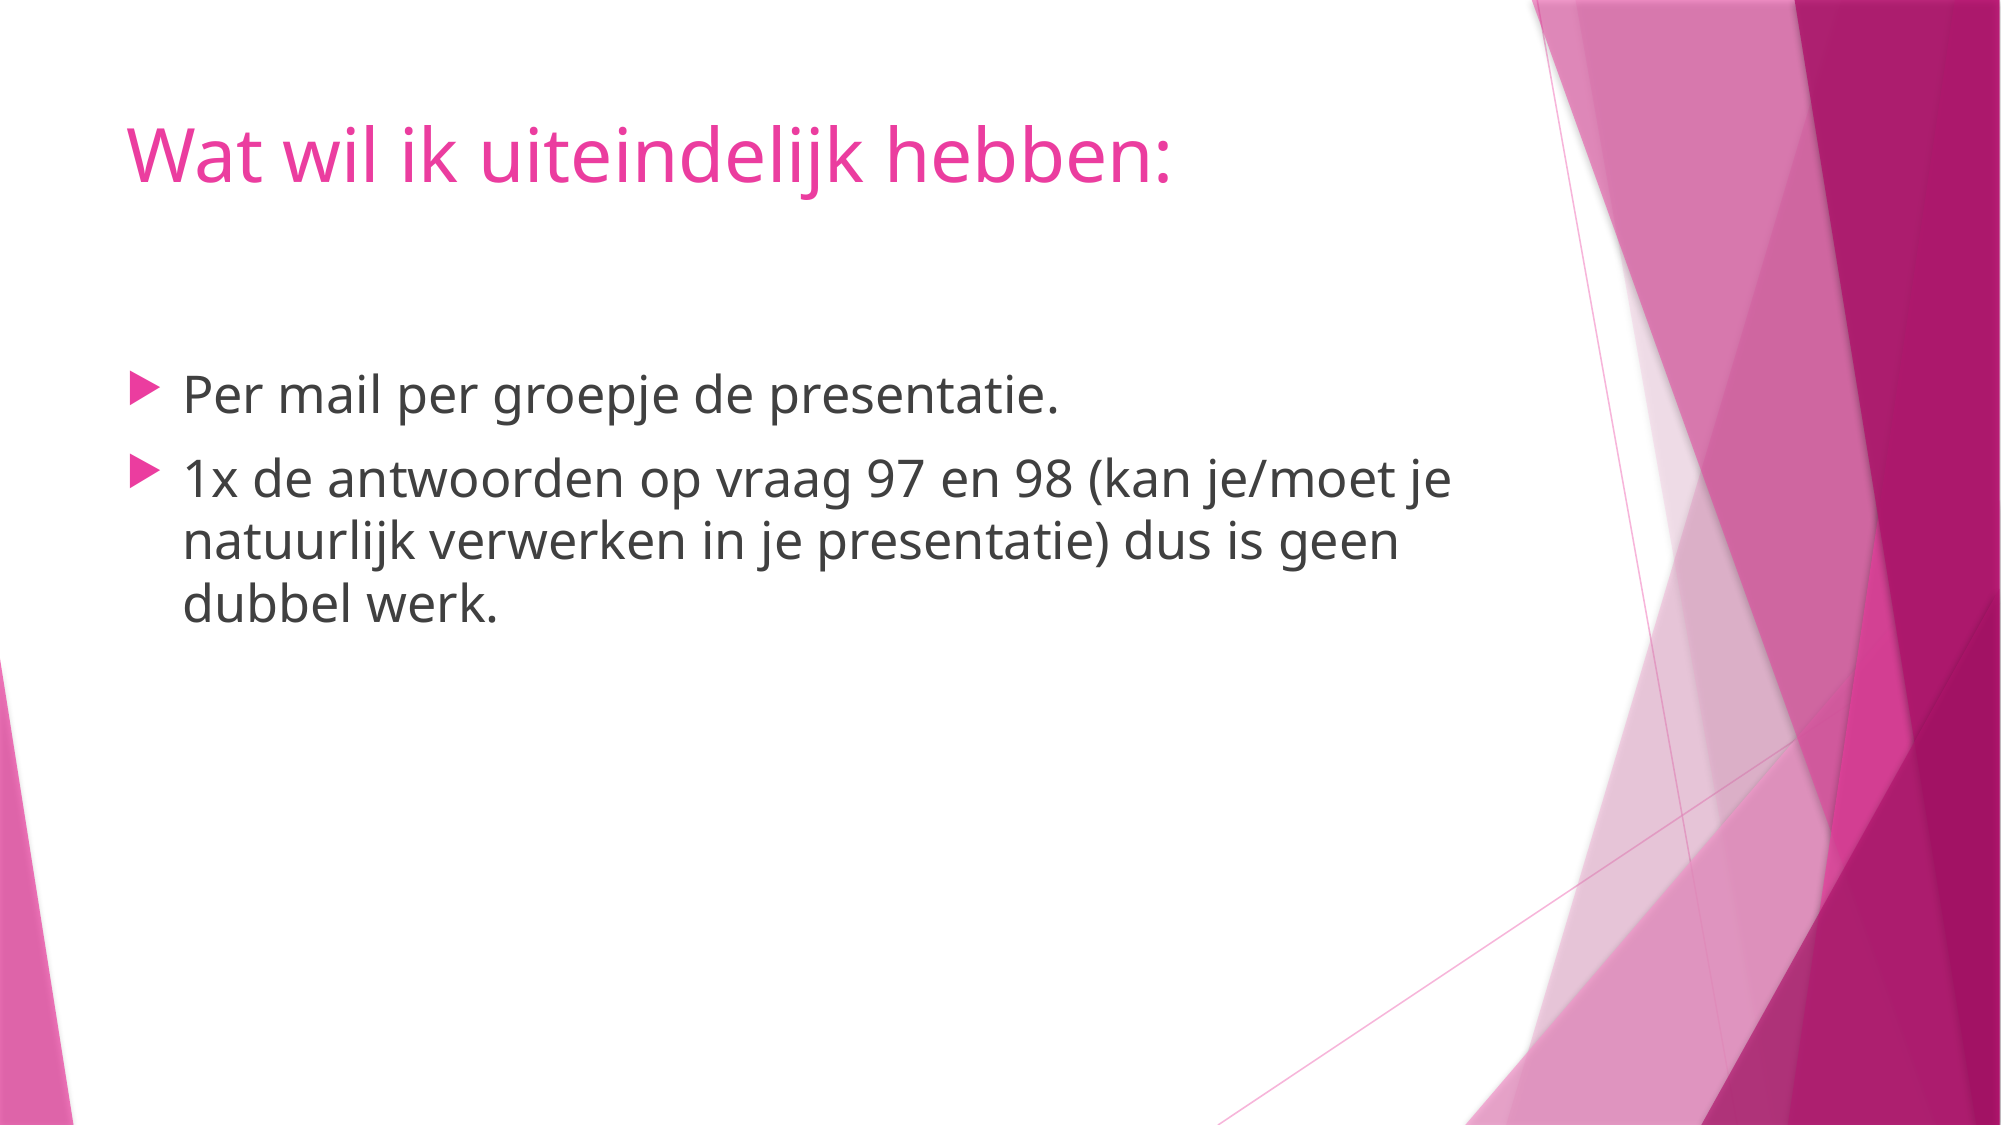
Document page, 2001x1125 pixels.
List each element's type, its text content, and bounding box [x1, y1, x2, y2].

list Per mail per groepje de presentatie. 1x de antwoorden op vraag 97 en 98 (kan je/moet je natuurlijk verwerken in je presentatie) dus is geen dubbel werk. [111, 354, 1522, 992]
title Wat wil ik uiteindelijk hebben: [111, 99, 1522, 317]
